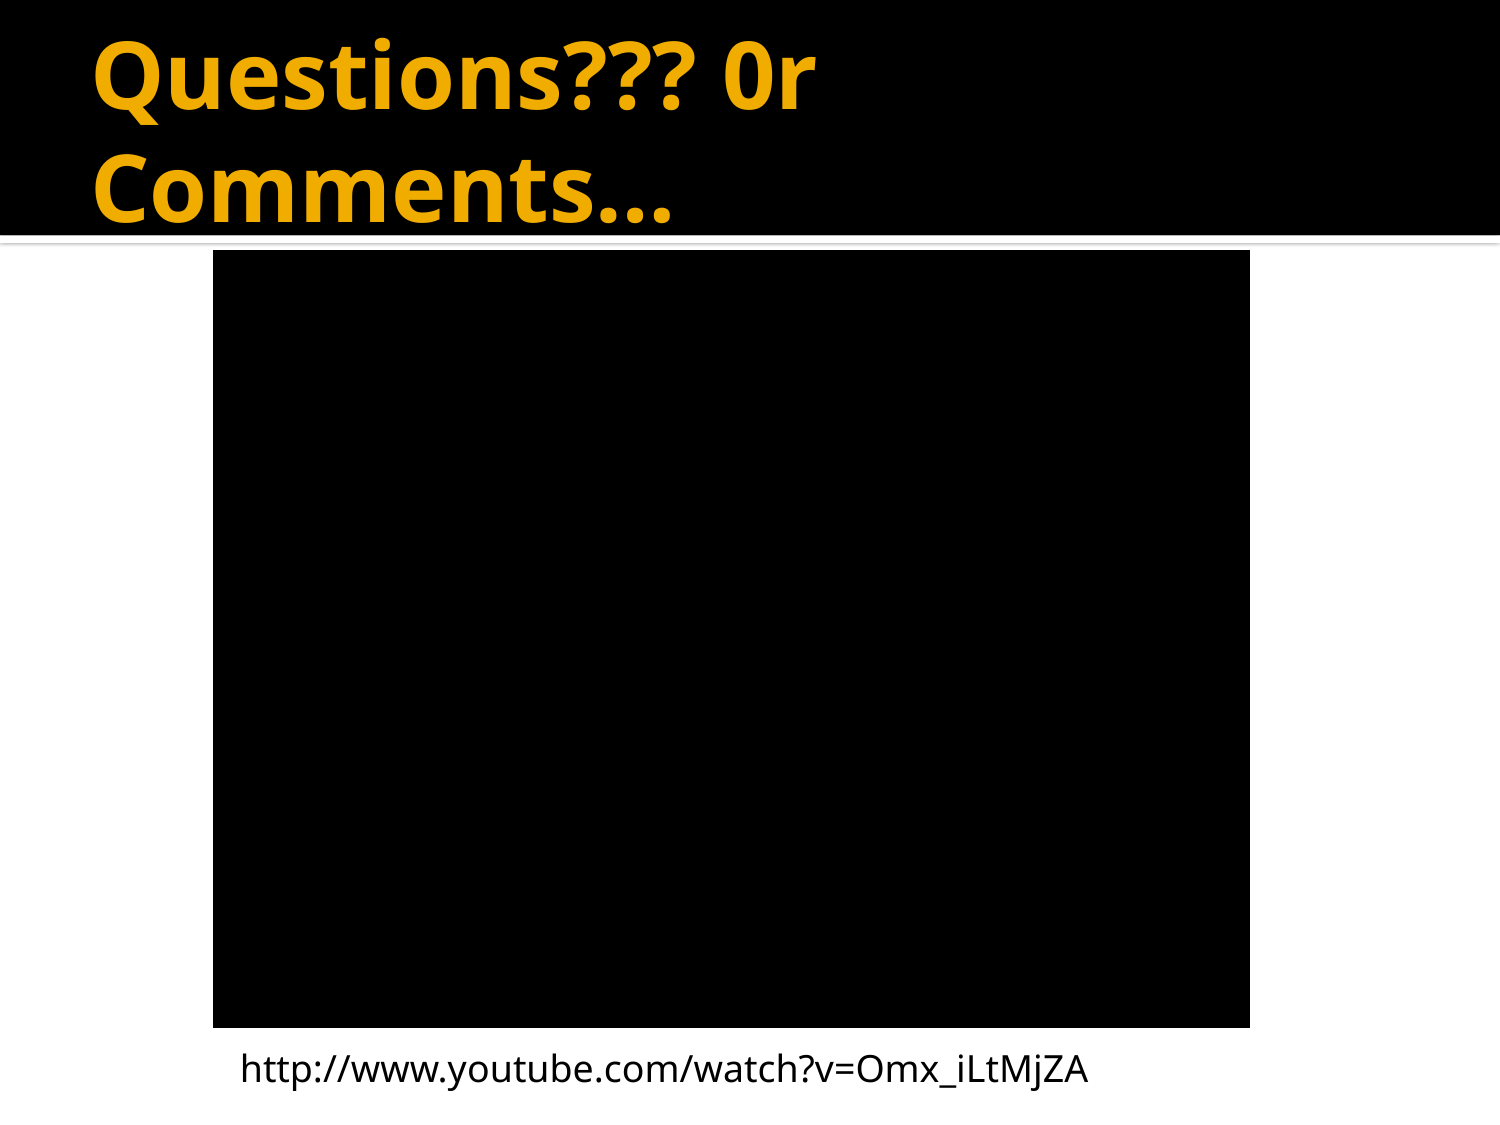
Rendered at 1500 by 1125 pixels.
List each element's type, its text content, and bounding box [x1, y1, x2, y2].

text_box http://www.youtube.com/watch?v=Omx_iLtMjZA [224, 1037, 1138, 1098]
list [212, 249, 1250, 1029]
title Questions??? 0r Comments… [75, 25, 1425, 231]
